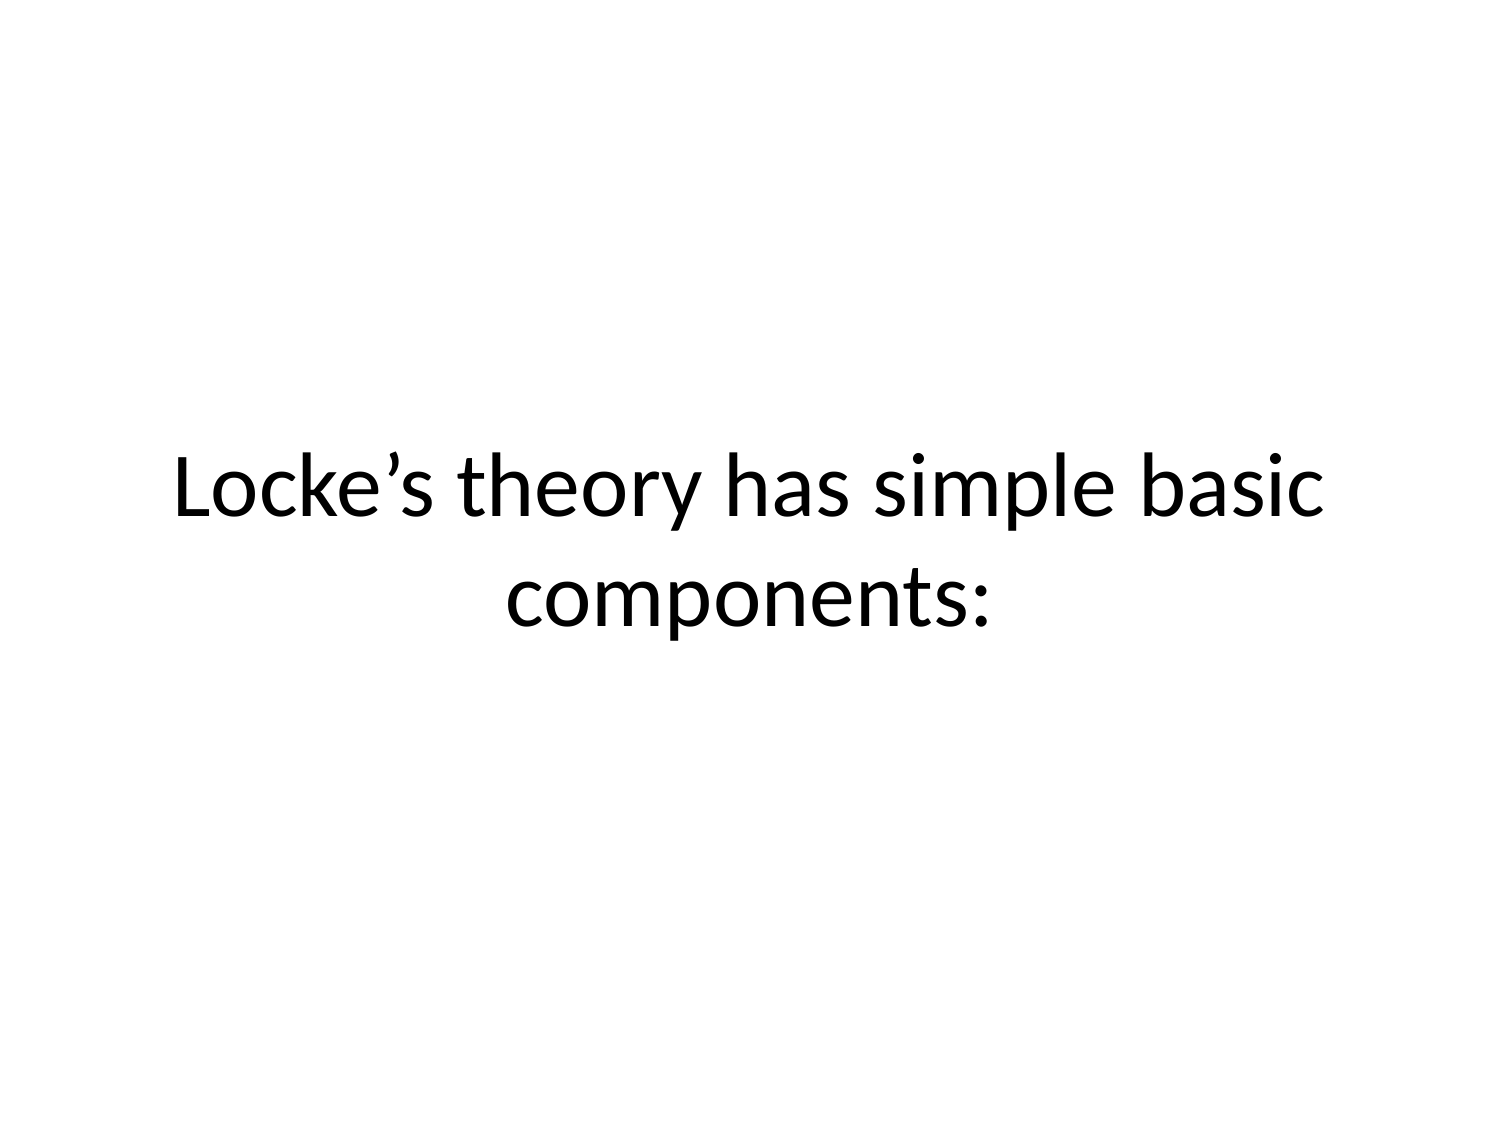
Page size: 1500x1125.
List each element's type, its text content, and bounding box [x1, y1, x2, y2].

title Locke’s theory has simple basic components: [74, 44, 1426, 1026]
